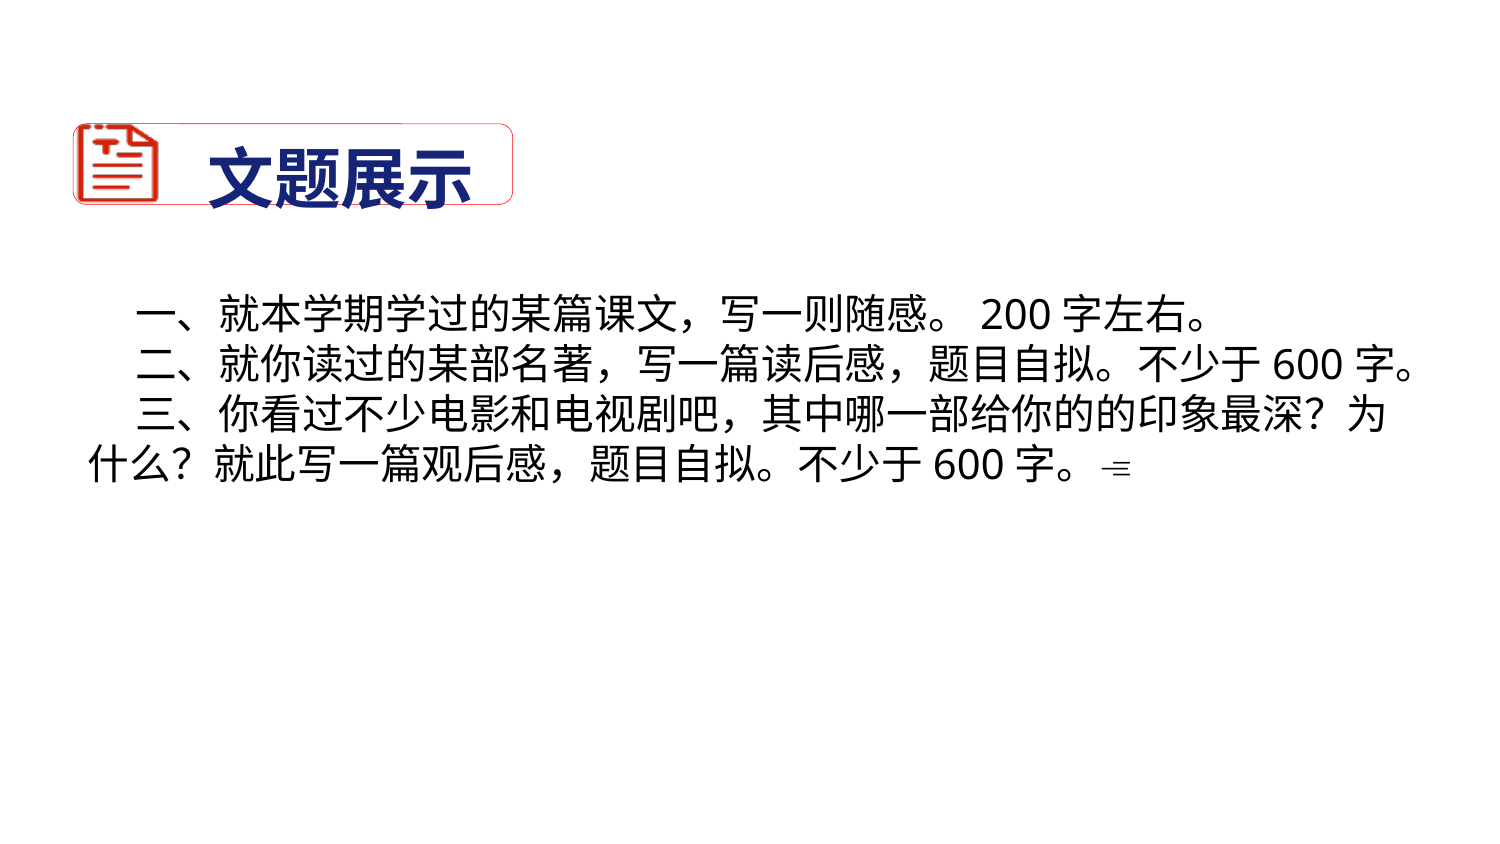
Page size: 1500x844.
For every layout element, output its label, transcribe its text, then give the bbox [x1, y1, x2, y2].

text_box [176, 122, 514, 206]
list 一、就本学期学过的某篇课文，写一则随感。200字左右。 二、就你读过的某部名著，写一篇读后感，题目自拟。不少于600字。 三、你看过不少电影和电视剧吧，其中哪一部给你的的印象最深？为什么？就此写一篇观后感，题目自拟。不少于600字。 [73, 280, 1424, 729]
picture [58, 120, 176, 208]
text_box 文题展示 [192, 129, 508, 224]
